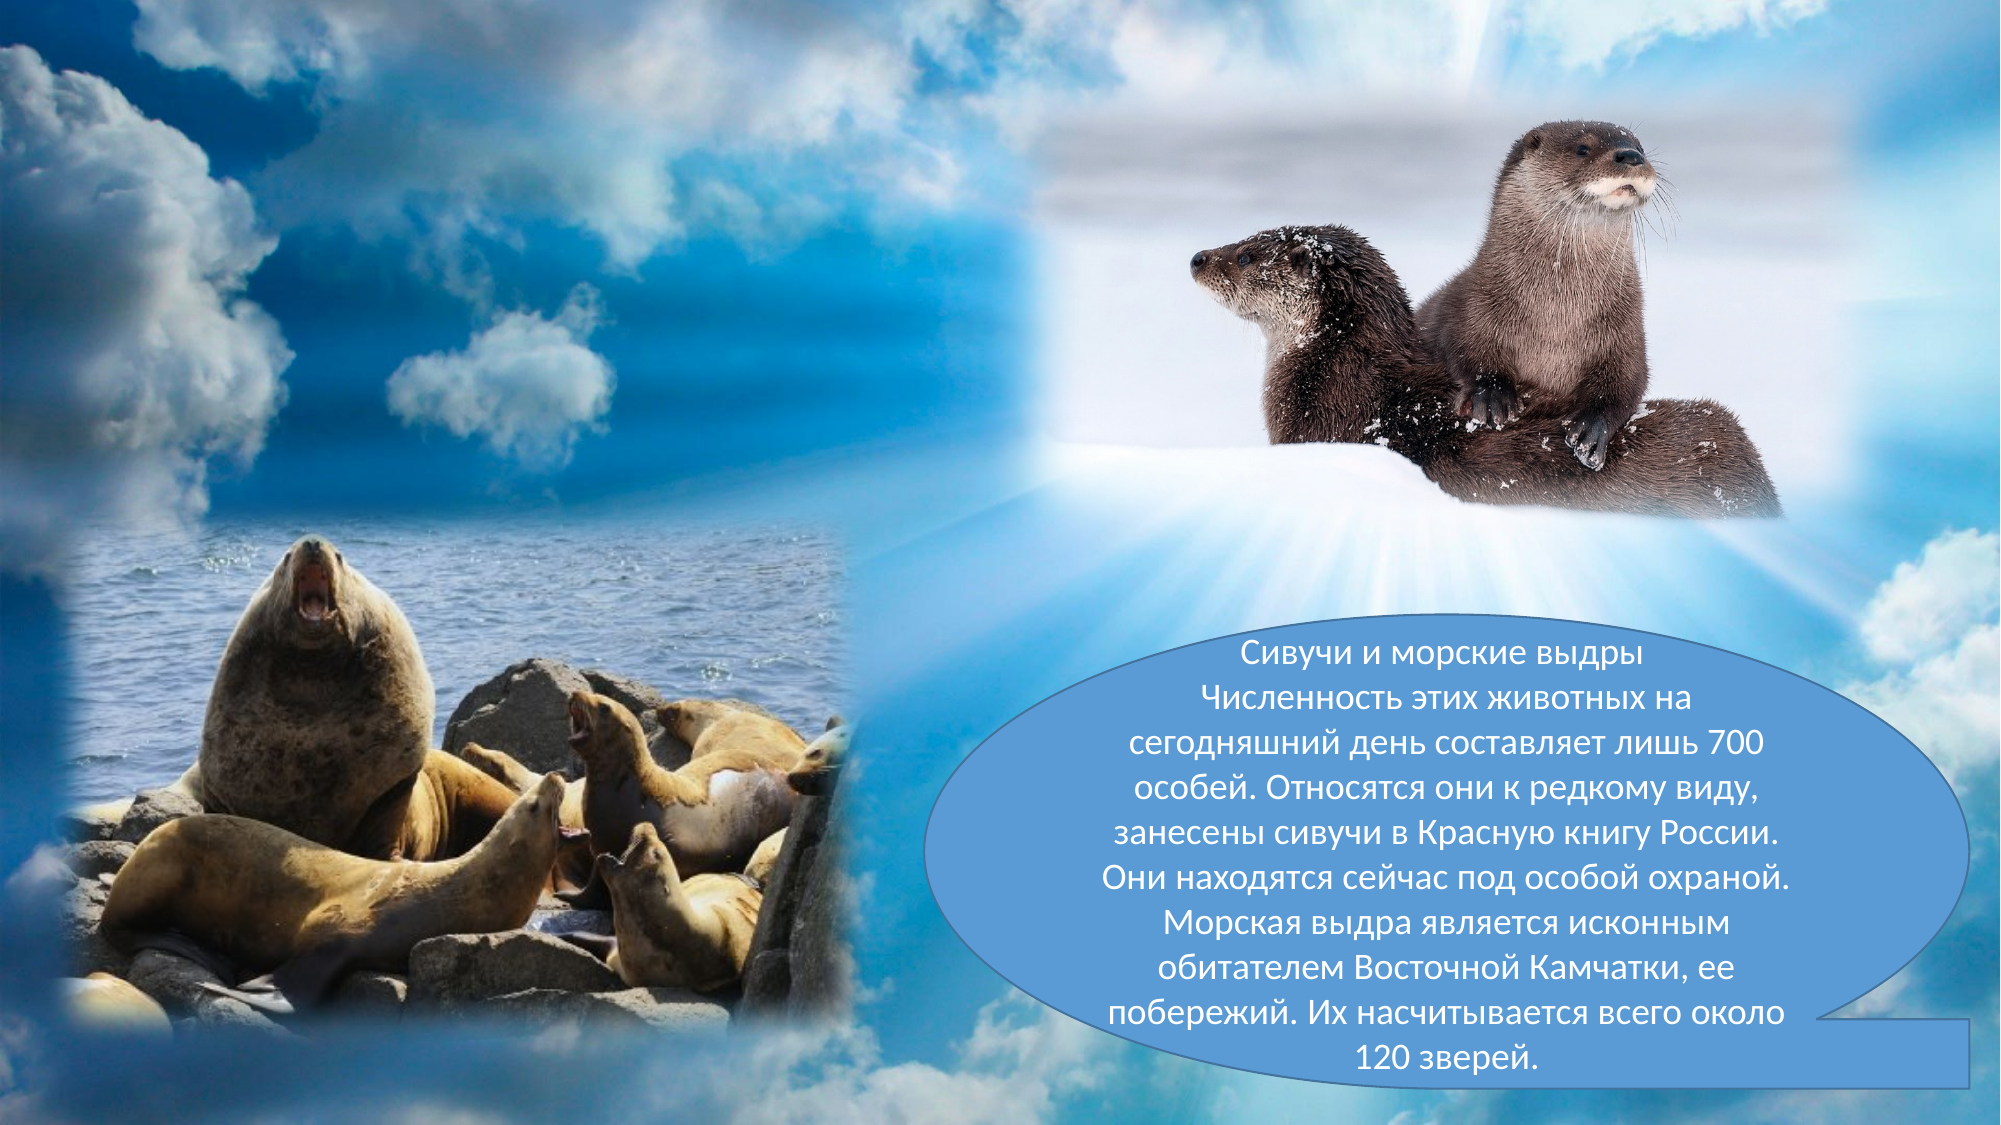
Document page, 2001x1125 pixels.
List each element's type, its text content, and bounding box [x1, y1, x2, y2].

picture [0, 0, 2001, 1125]
text_box Сивучи и морские выдры Численность этих животных на сегодняшний день составляет лишь 700 особей. Относятся они к редкому виду, занесены сивучи в Красную книгу России. Они находятся сейчас под особой охраной. Морская выдра является исконным обитателем Восточной Камчатки, ее побережий. Их насчитывается всего около 120 зверей. [923, 613, 1971, 1090]
